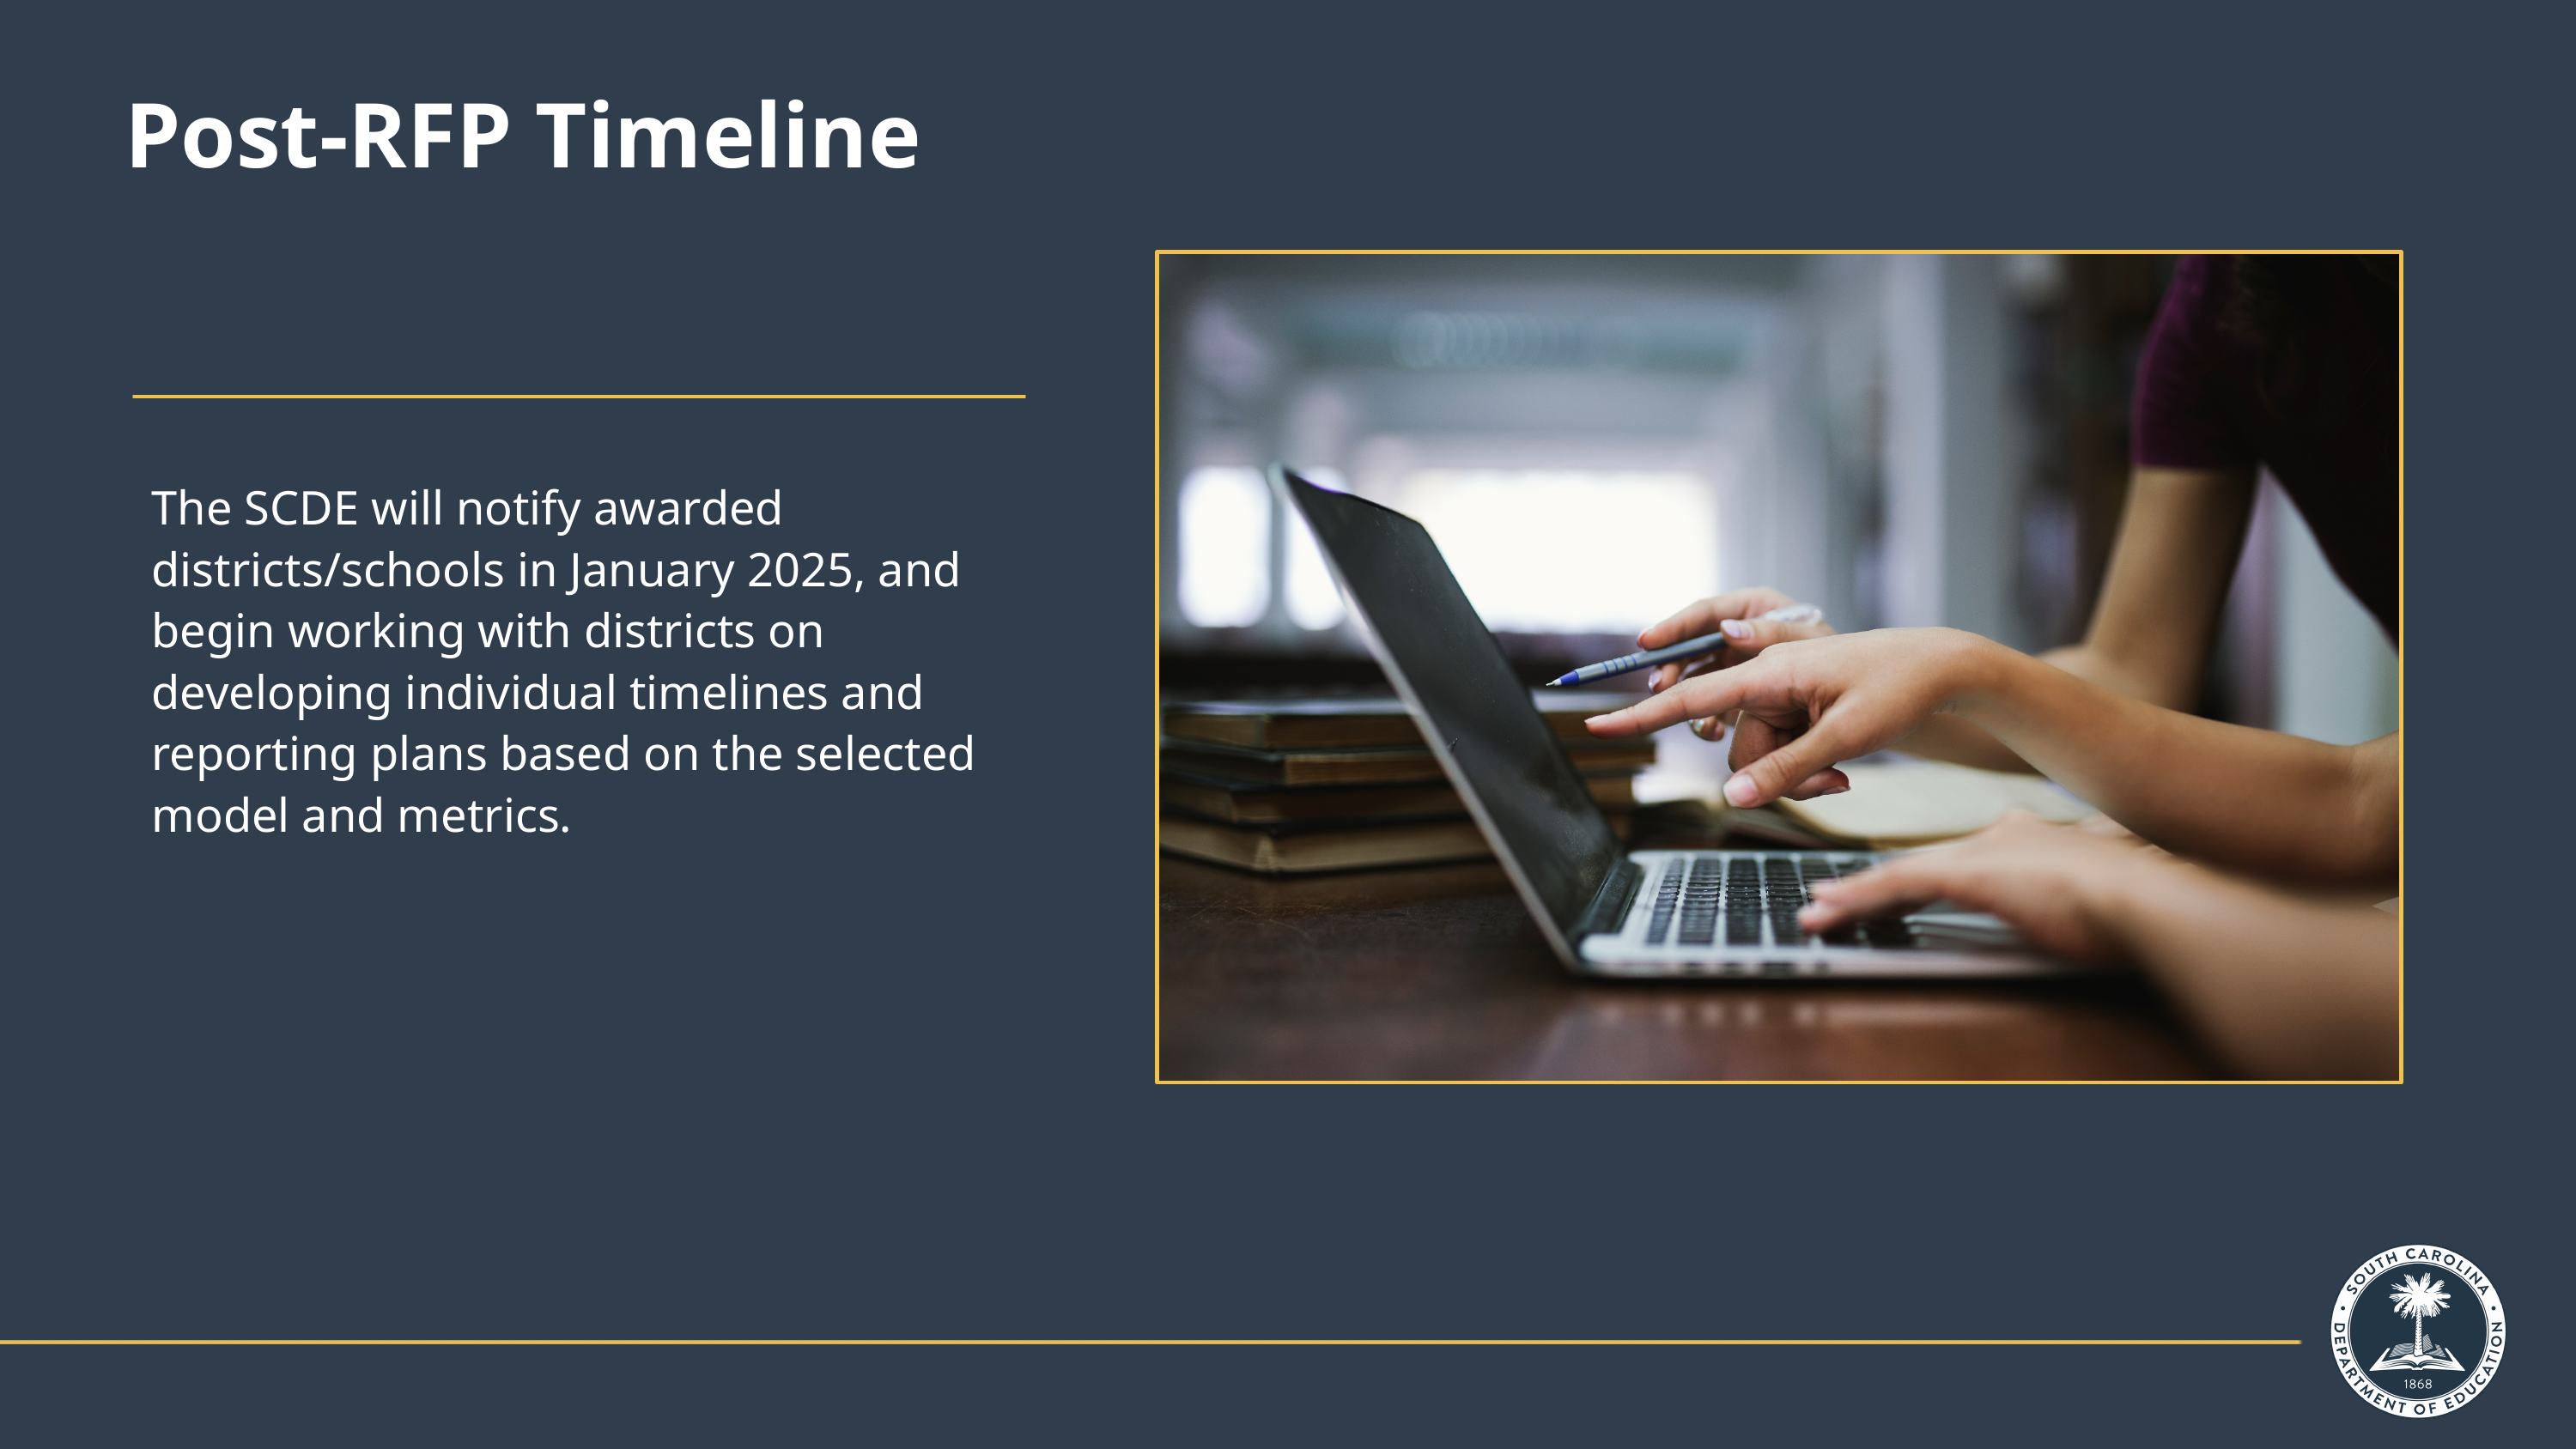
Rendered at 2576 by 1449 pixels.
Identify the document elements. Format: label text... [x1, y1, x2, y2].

picture [132, 395, 1027, 398]
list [1158, 253, 2400, 1082]
picture [2329, 1243, 2507, 1420]
list The SCDE will notify awarded districts/schools in January 2025, and begin working with districts on developing individual timelines and reporting plans based on the selected model and metrics. [138, 466, 1033, 1240]
title Post-RFP Timeline [125, 96, 1009, 339]
